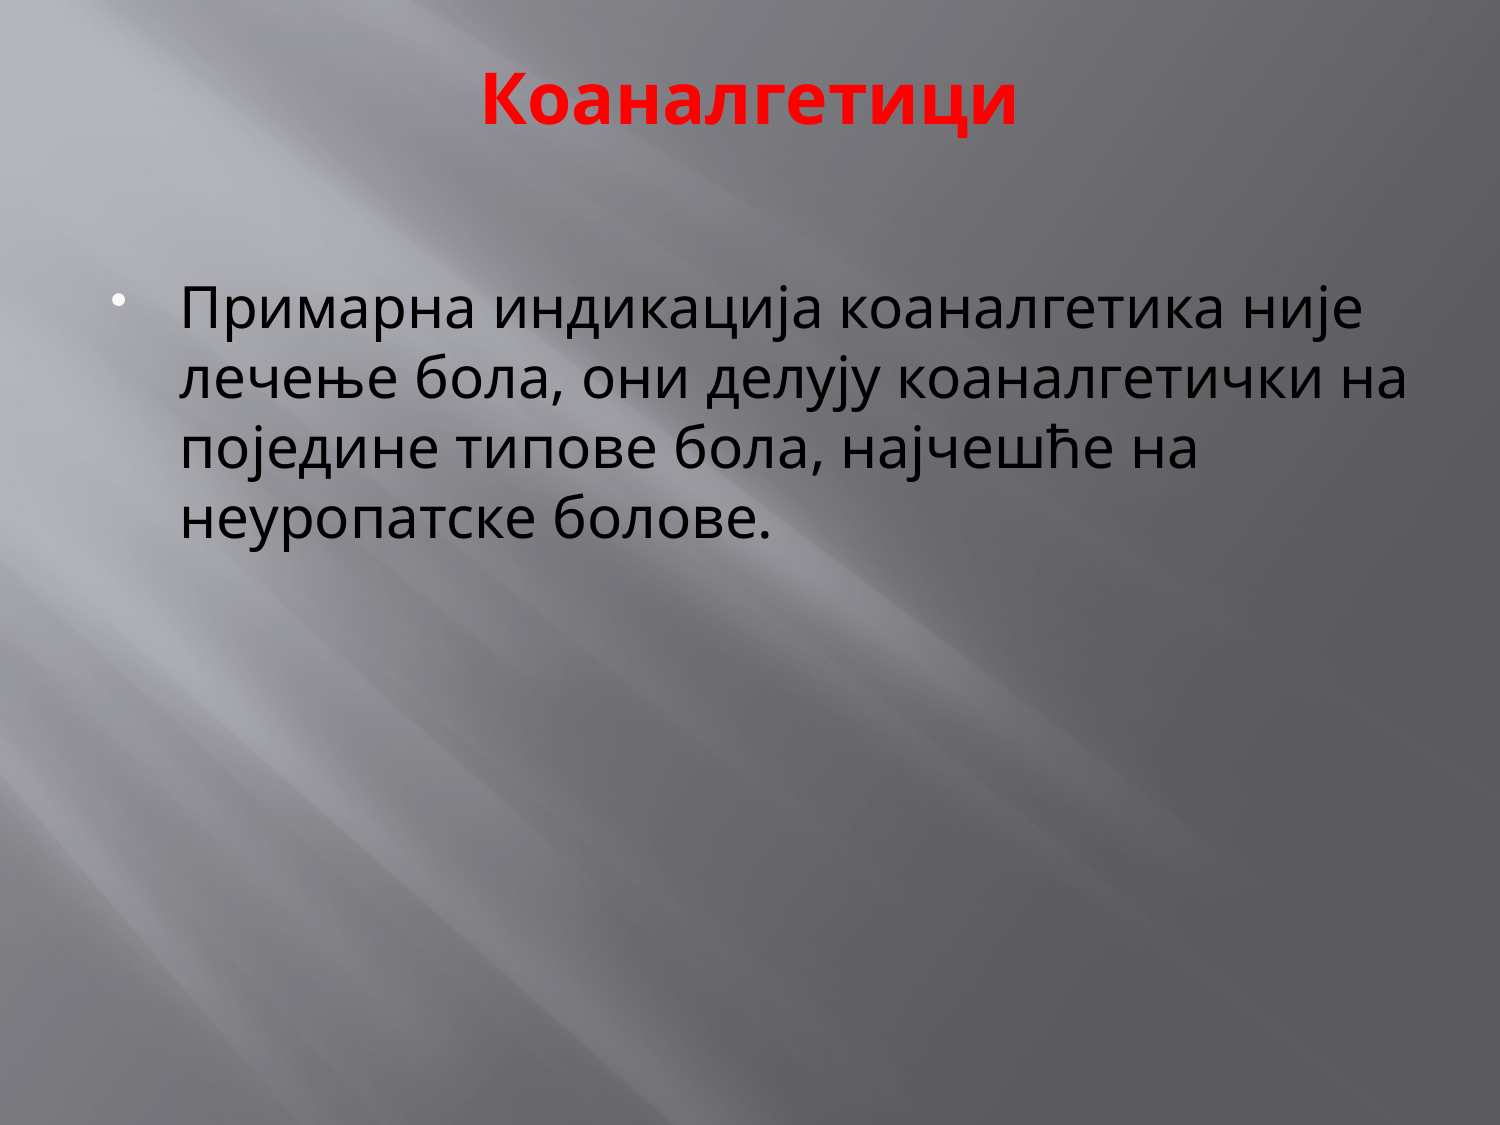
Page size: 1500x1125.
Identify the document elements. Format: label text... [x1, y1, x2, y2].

title Коаналгетици [75, 45, 1425, 233]
list Примарна индикација коаналгетика није лечење бола, они делују коаналгетички на поједине типове бола, најчешће на неуропатске болове. [75, 262, 1425, 1035]
